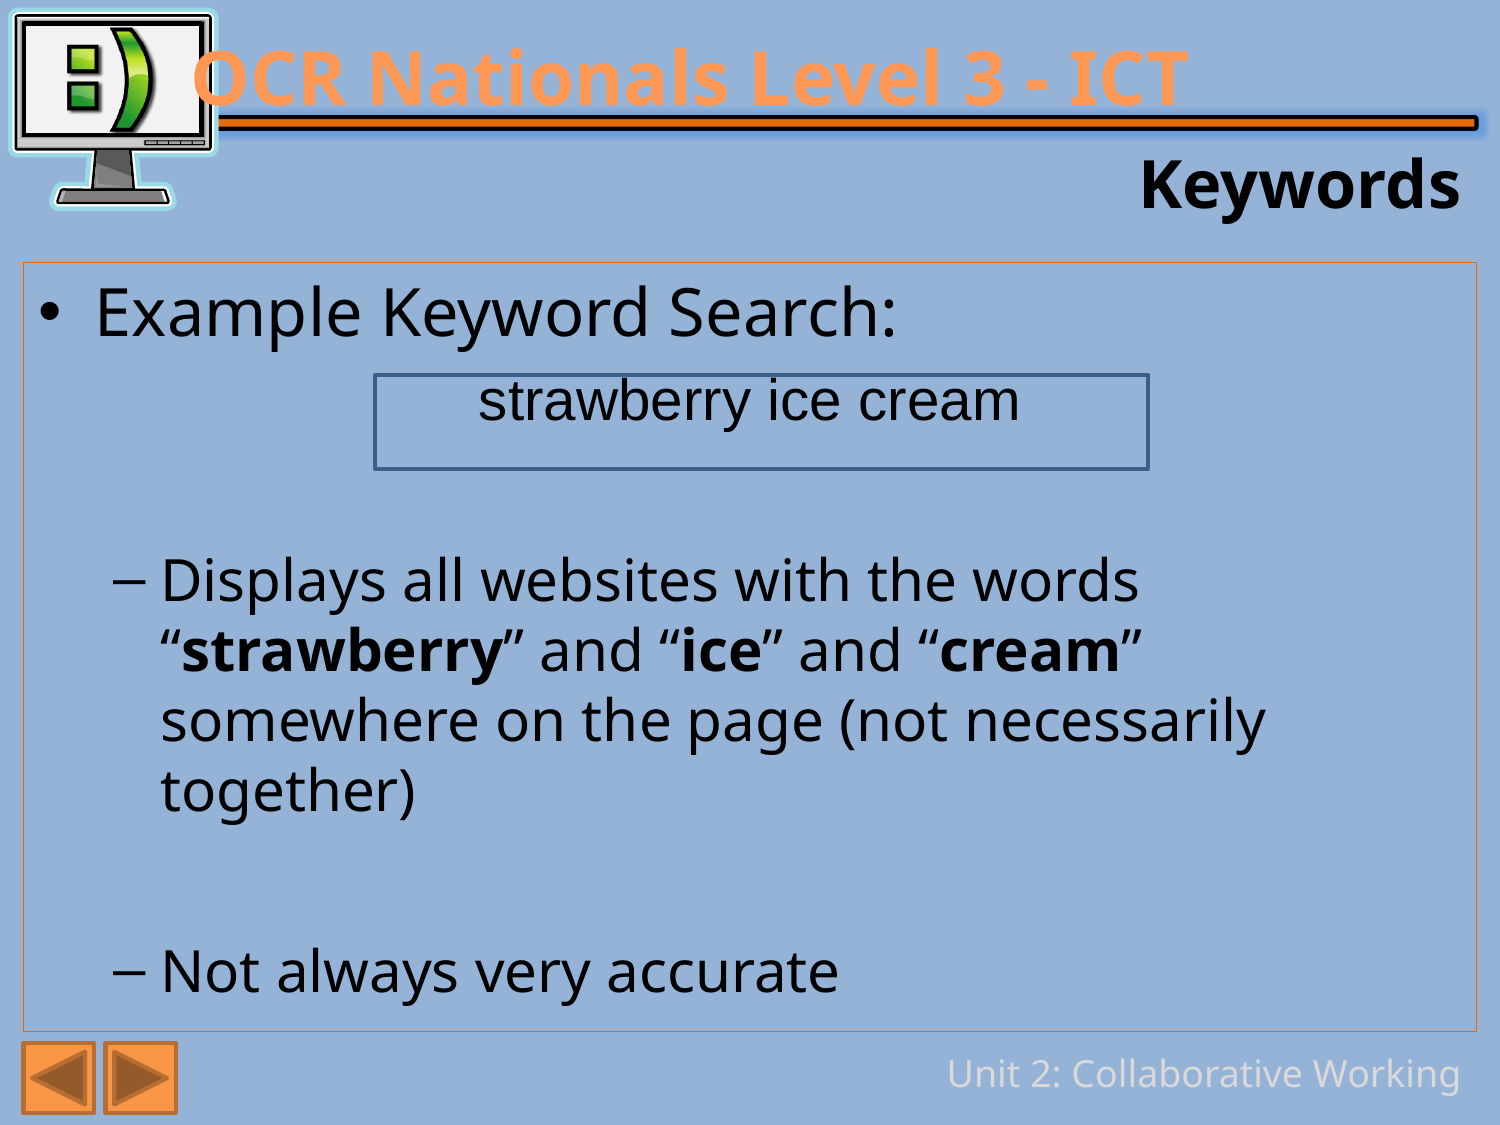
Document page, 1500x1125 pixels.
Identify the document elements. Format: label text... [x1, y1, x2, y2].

picture [48, 21, 172, 139]
list Example Keyword Search: strawberry ice cream Displays all websites with the words “strawberry” and “ice” and “cream” somewhere on the page (not necessarily together) Not always very accurate [23, 262, 1477, 1032]
text_box [373, 373, 1150, 471]
title Keywords [187, 117, 1477, 247]
